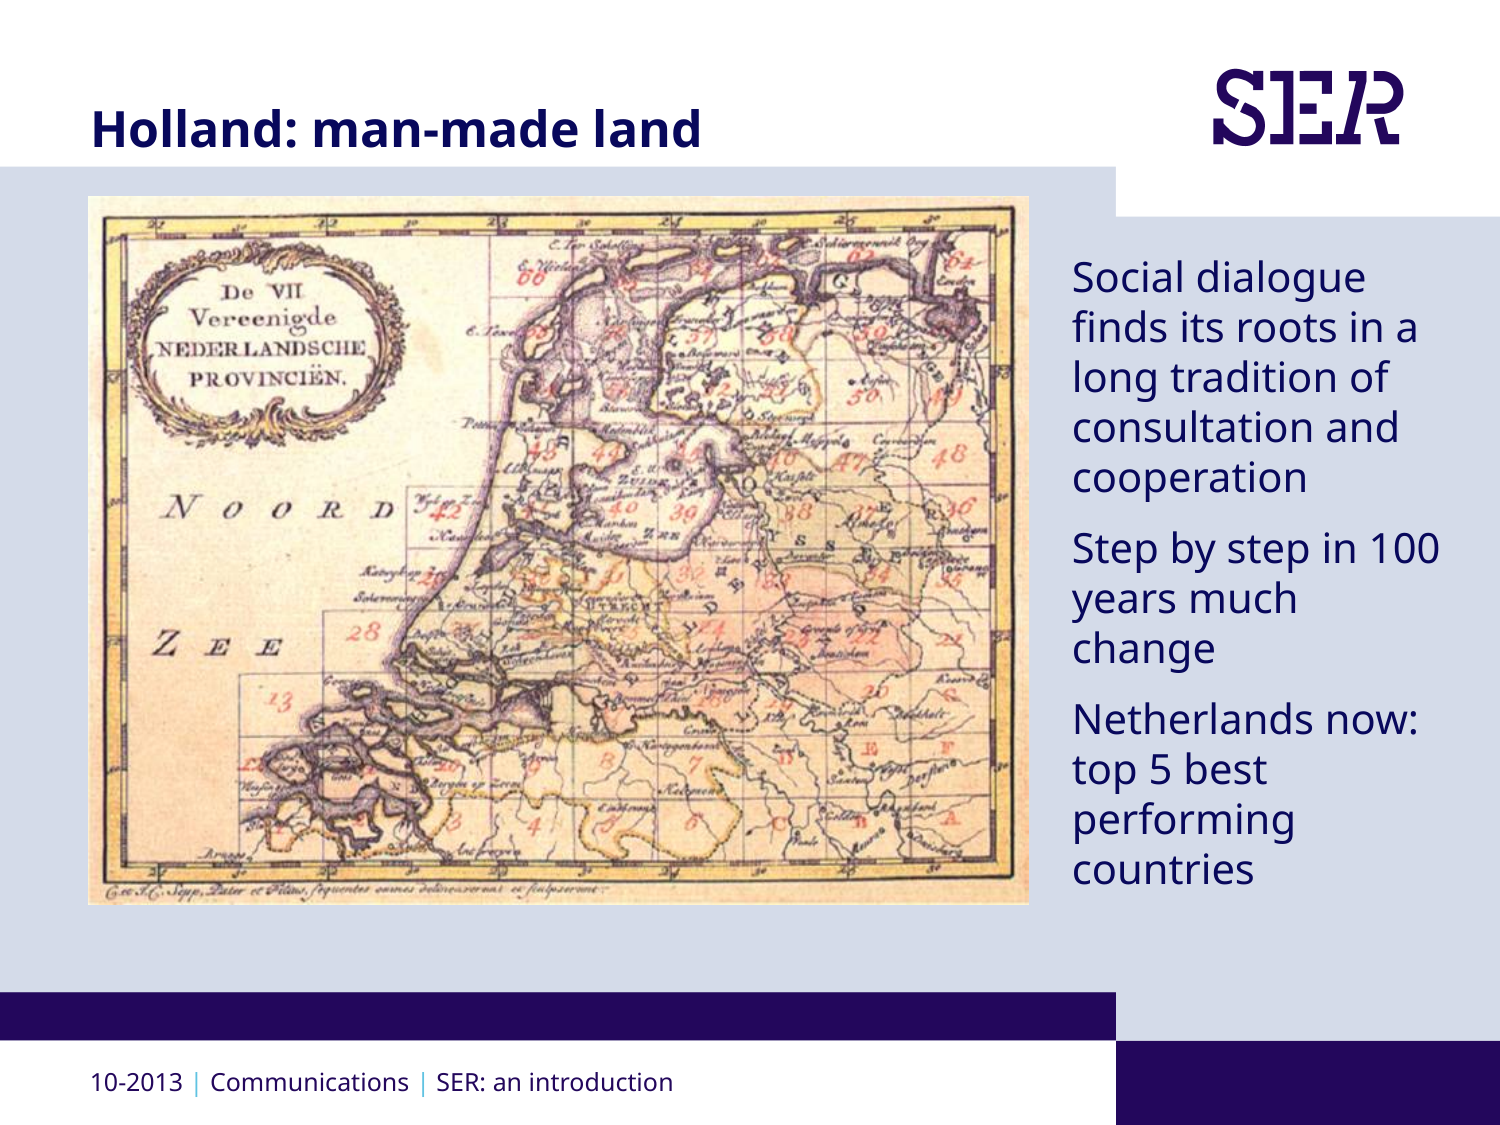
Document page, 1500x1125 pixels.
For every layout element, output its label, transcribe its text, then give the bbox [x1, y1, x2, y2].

text_box Social dialogue finds its roots in a long tradition of consultation and cooperation Step by step in 100 years much change Netherlands now: top 5 best performing countries [1057, 243, 1459, 901]
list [88, 196, 1029, 906]
picture [0, 0, 1500, 217]
picture [0, 992, 1500, 1125]
title Holland: man-made land [74, 89, 1426, 233]
